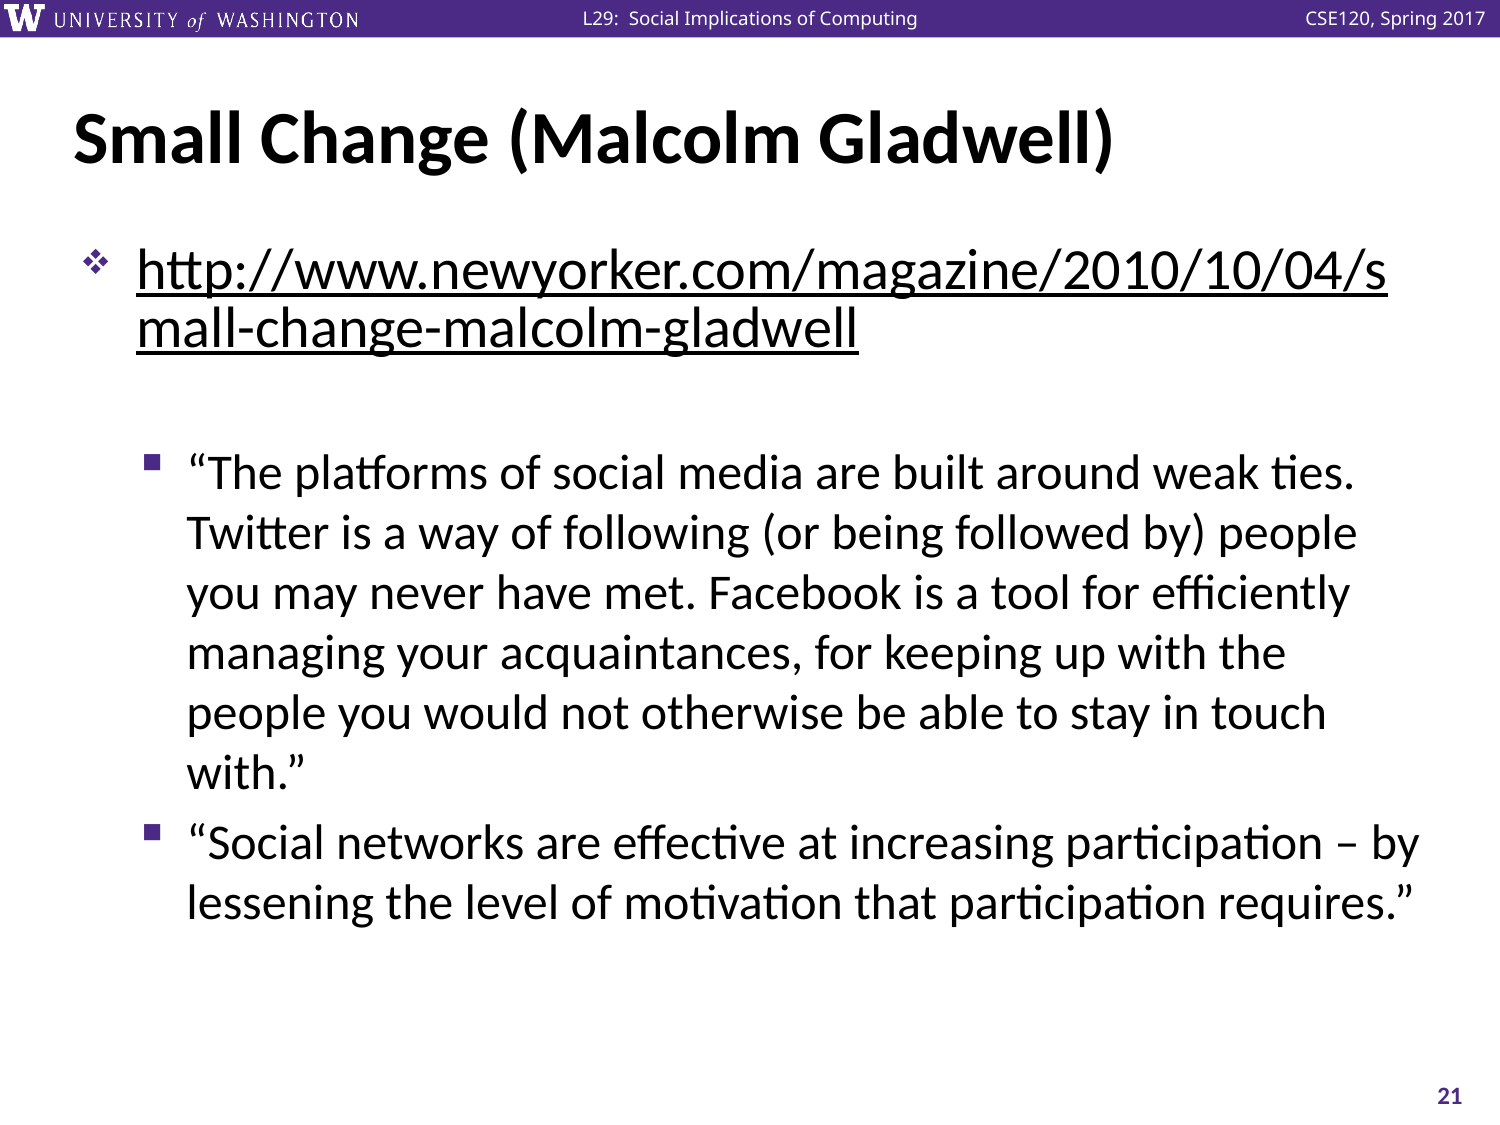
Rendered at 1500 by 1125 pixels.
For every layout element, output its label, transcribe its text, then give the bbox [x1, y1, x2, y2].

title Small Change (Malcolm Gladwell) [58, 71, 1438, 197]
slide_number 21 [1400, 1065, 1500, 1125]
picture [4, 4, 358, 32]
list http://www.newyorker.com/magazine/2010/10/04/small-change-malcolm-gladwell “The platforms of social media are built around weak ties. Twitter is a way of following (or being followed by) people you may never have met. Facebook is a tool for efficiently managing your acquaintances, for keeping up with the people you would not otherwise be able to stay in touch with.” “Social networks are effective at increasing participation – by lessening the level of motivation that participation requires.” [64, 223, 1438, 1040]
